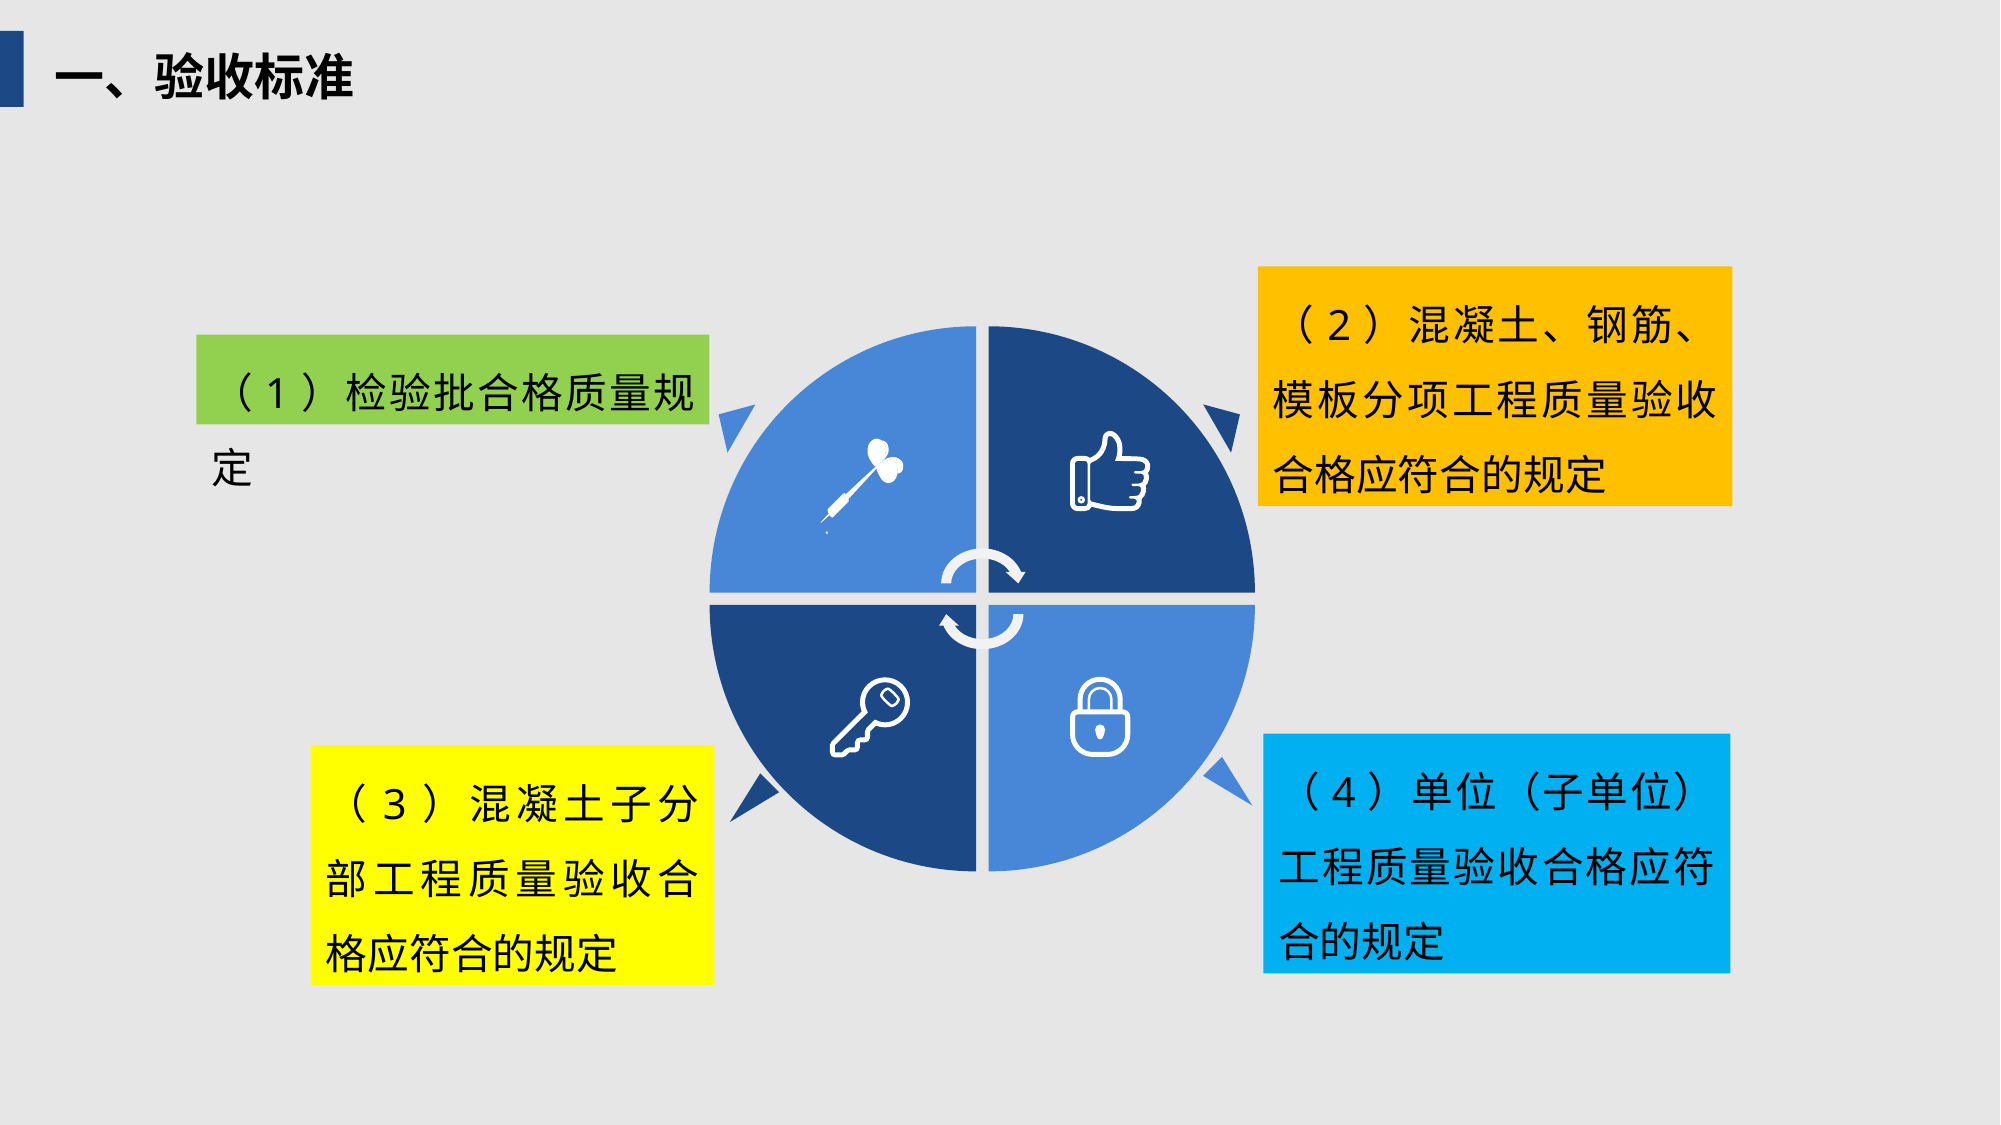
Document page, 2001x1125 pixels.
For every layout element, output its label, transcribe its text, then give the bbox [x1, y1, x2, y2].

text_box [820, 438, 904, 535]
text_box [1203, 756, 1253, 806]
text_box （3）混凝土子分部工程质量验收合格应符合的规定 [310, 745, 715, 985]
text_box [988, 604, 1255, 872]
text_box [988, 326, 1255, 593]
text_box 一、验收标准 [39, 37, 370, 113]
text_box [1069, 676, 1131, 758]
text_box [0, 30, 24, 107]
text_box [1069, 430, 1151, 512]
text_box [729, 773, 780, 823]
text_box [709, 604, 977, 872]
text_box [938, 614, 1024, 650]
text_box （2）混凝土、钢筋、模板分项工程质量验收合格应符合的规定 [1257, 266, 1733, 507]
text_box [829, 677, 911, 758]
text_box [941, 548, 1026, 584]
text_box （1）检验批合格质量规定 [196, 334, 710, 425]
text_box [709, 326, 977, 593]
text_box [718, 404, 756, 453]
text_box （4）单位（子单位）工程质量验收合格应符合的规定 [1263, 733, 1731, 974]
text_box [1203, 404, 1240, 453]
